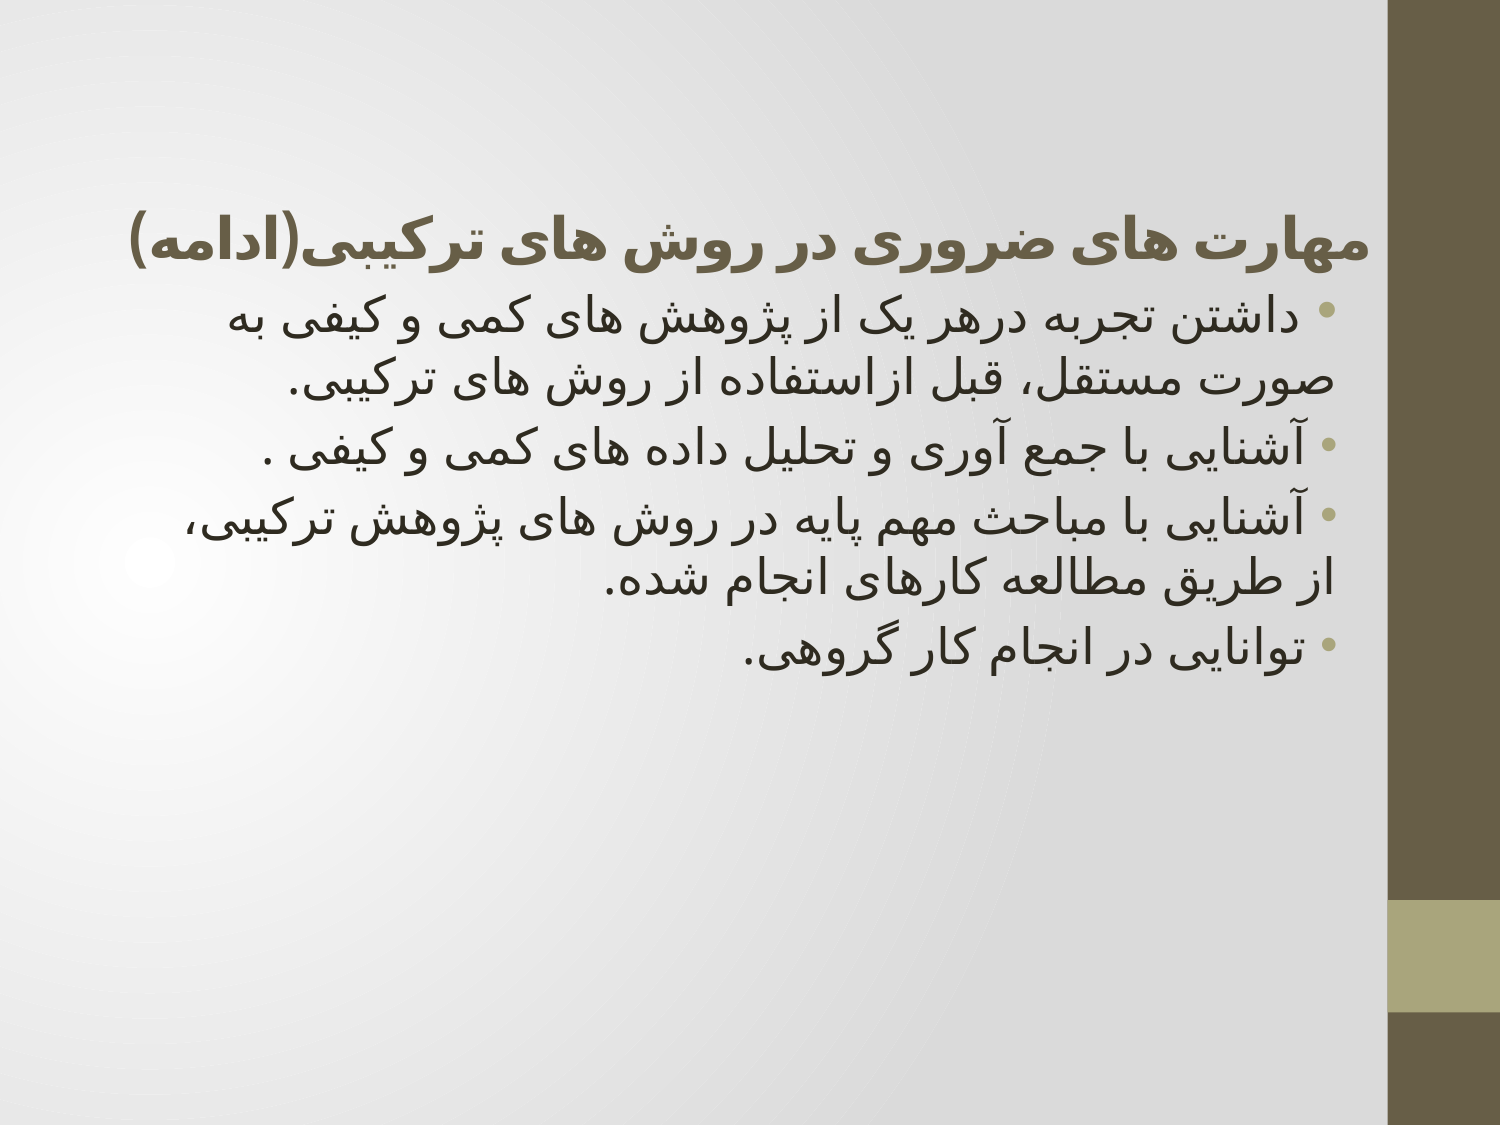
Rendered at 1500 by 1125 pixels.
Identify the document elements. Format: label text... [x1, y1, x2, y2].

subtitle داشتن تجربه درهر یک از پژوهش های کمی و کیفی به صورت مستقل، قبل ازاستفاده از روش های ترکیبی. آشنایی با جمع آوری و تحلیل داده های کمی و کیفی . آشنایی با مباحث مهم پایه در روش های پژوهش ترکیبی، از طریق مطالعه کارهای انجام شده. توانایی در انجام کار گروهی. [159, 267, 1353, 717]
title مهارت های ضروری در روش های ترکیبی(ادامه) [112, 113, 1388, 279]
